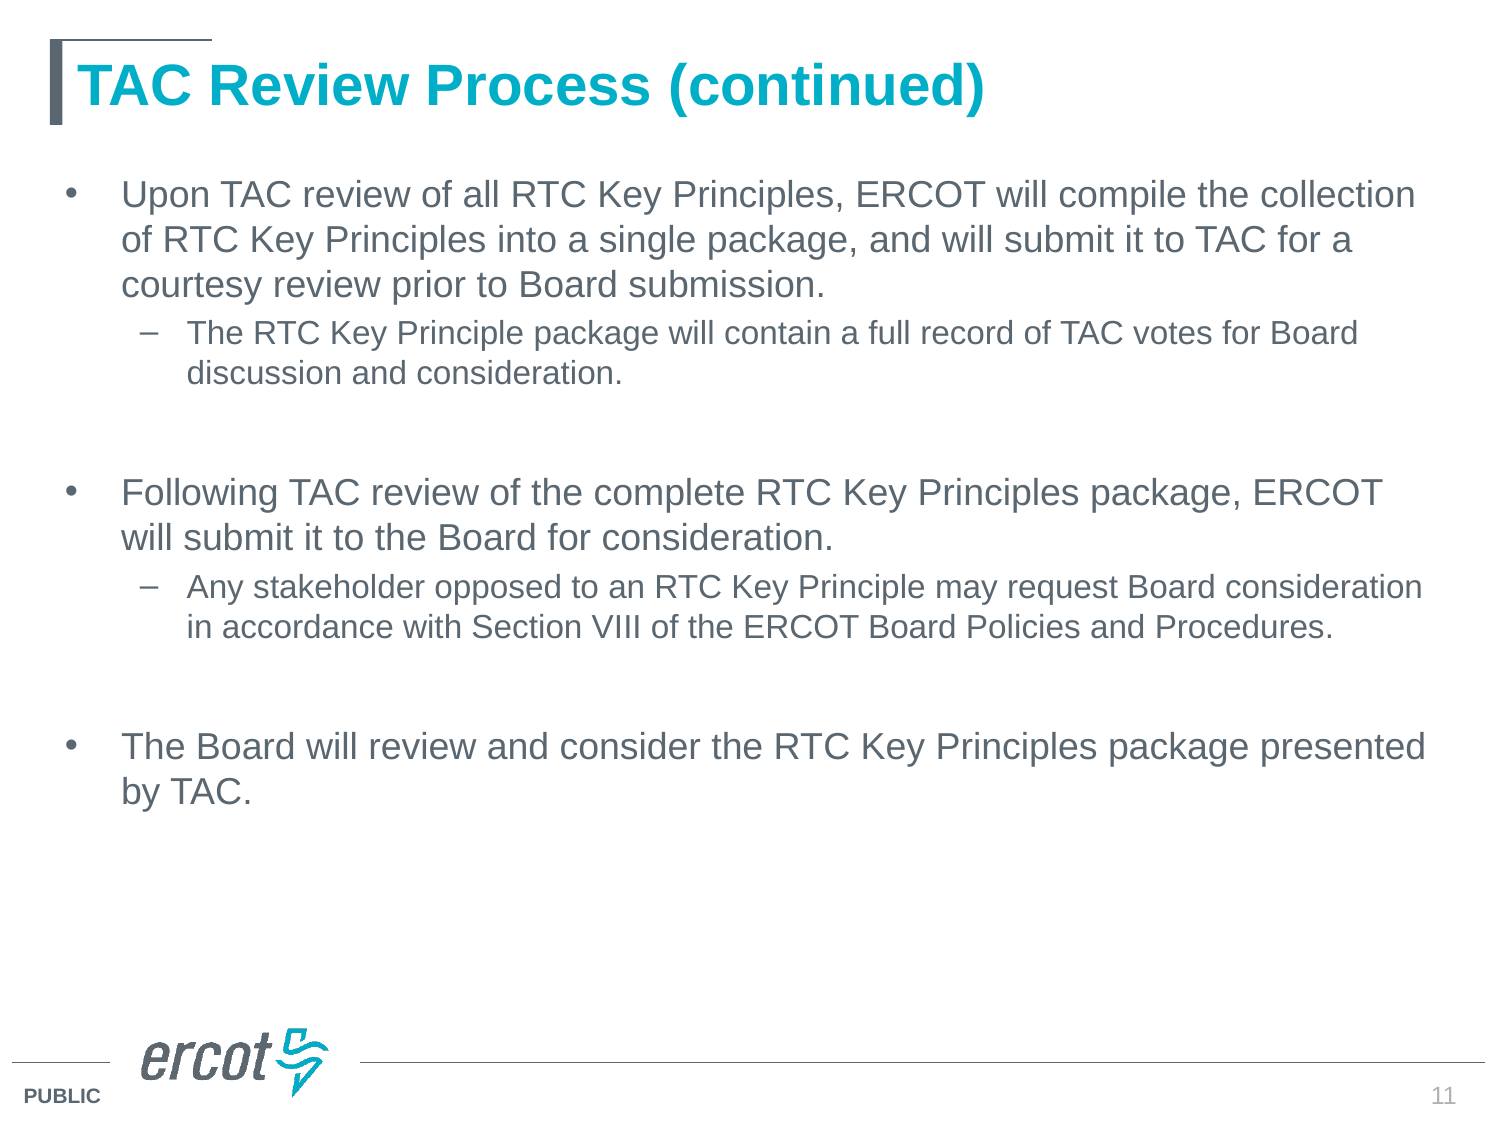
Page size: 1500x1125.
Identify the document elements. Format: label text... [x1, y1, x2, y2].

slide_number 11 [1400, 1076, 1488, 1113]
picture [137, 1024, 332, 1100]
title TAC Review Process (continued) [62, 39, 1450, 125]
list Upon TAC review of all RTC Key Principles, ERCOT will compile the collection of RTC Key Principles into a single package, and will submit it to TAC for a courtesy review prior to Board submission. The RTC Key Principle package will contain a full record of TAC votes for Board discussion and consideration. Following TAC review of the complete RTC Key Principles package, ERCOT will submit it to the Board for consideration. Any stakeholder opposed to an RTC Key Principle may request Board consideration in accordance with Section VIII of the ERCOT Board Policies and Procedures. The Board will review and consider the RTC Key Principles package presented by TAC. [50, 162, 1450, 992]
